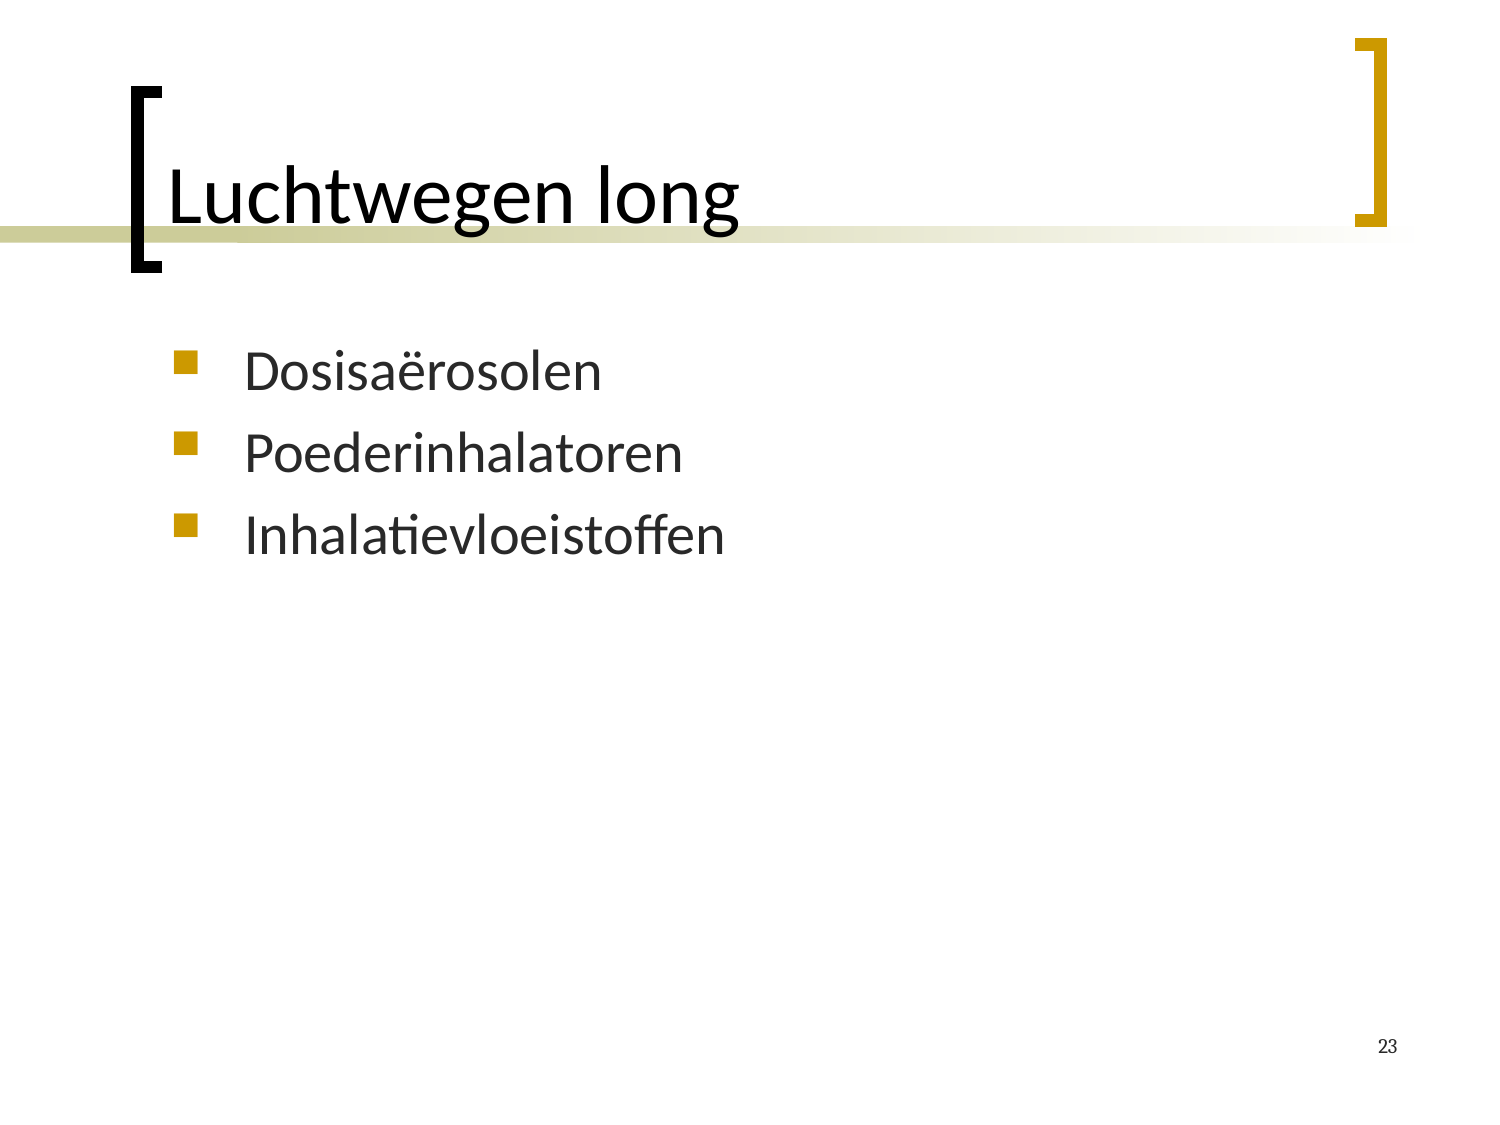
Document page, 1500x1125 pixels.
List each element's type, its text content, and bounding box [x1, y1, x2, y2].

slide_number 23 [1099, 1024, 1413, 1101]
title Luchtwegen long [152, 15, 1328, 248]
list Dosisaërosolen Poederinhalatoren Inhalatievloeistoffen [155, 324, 1413, 1000]
